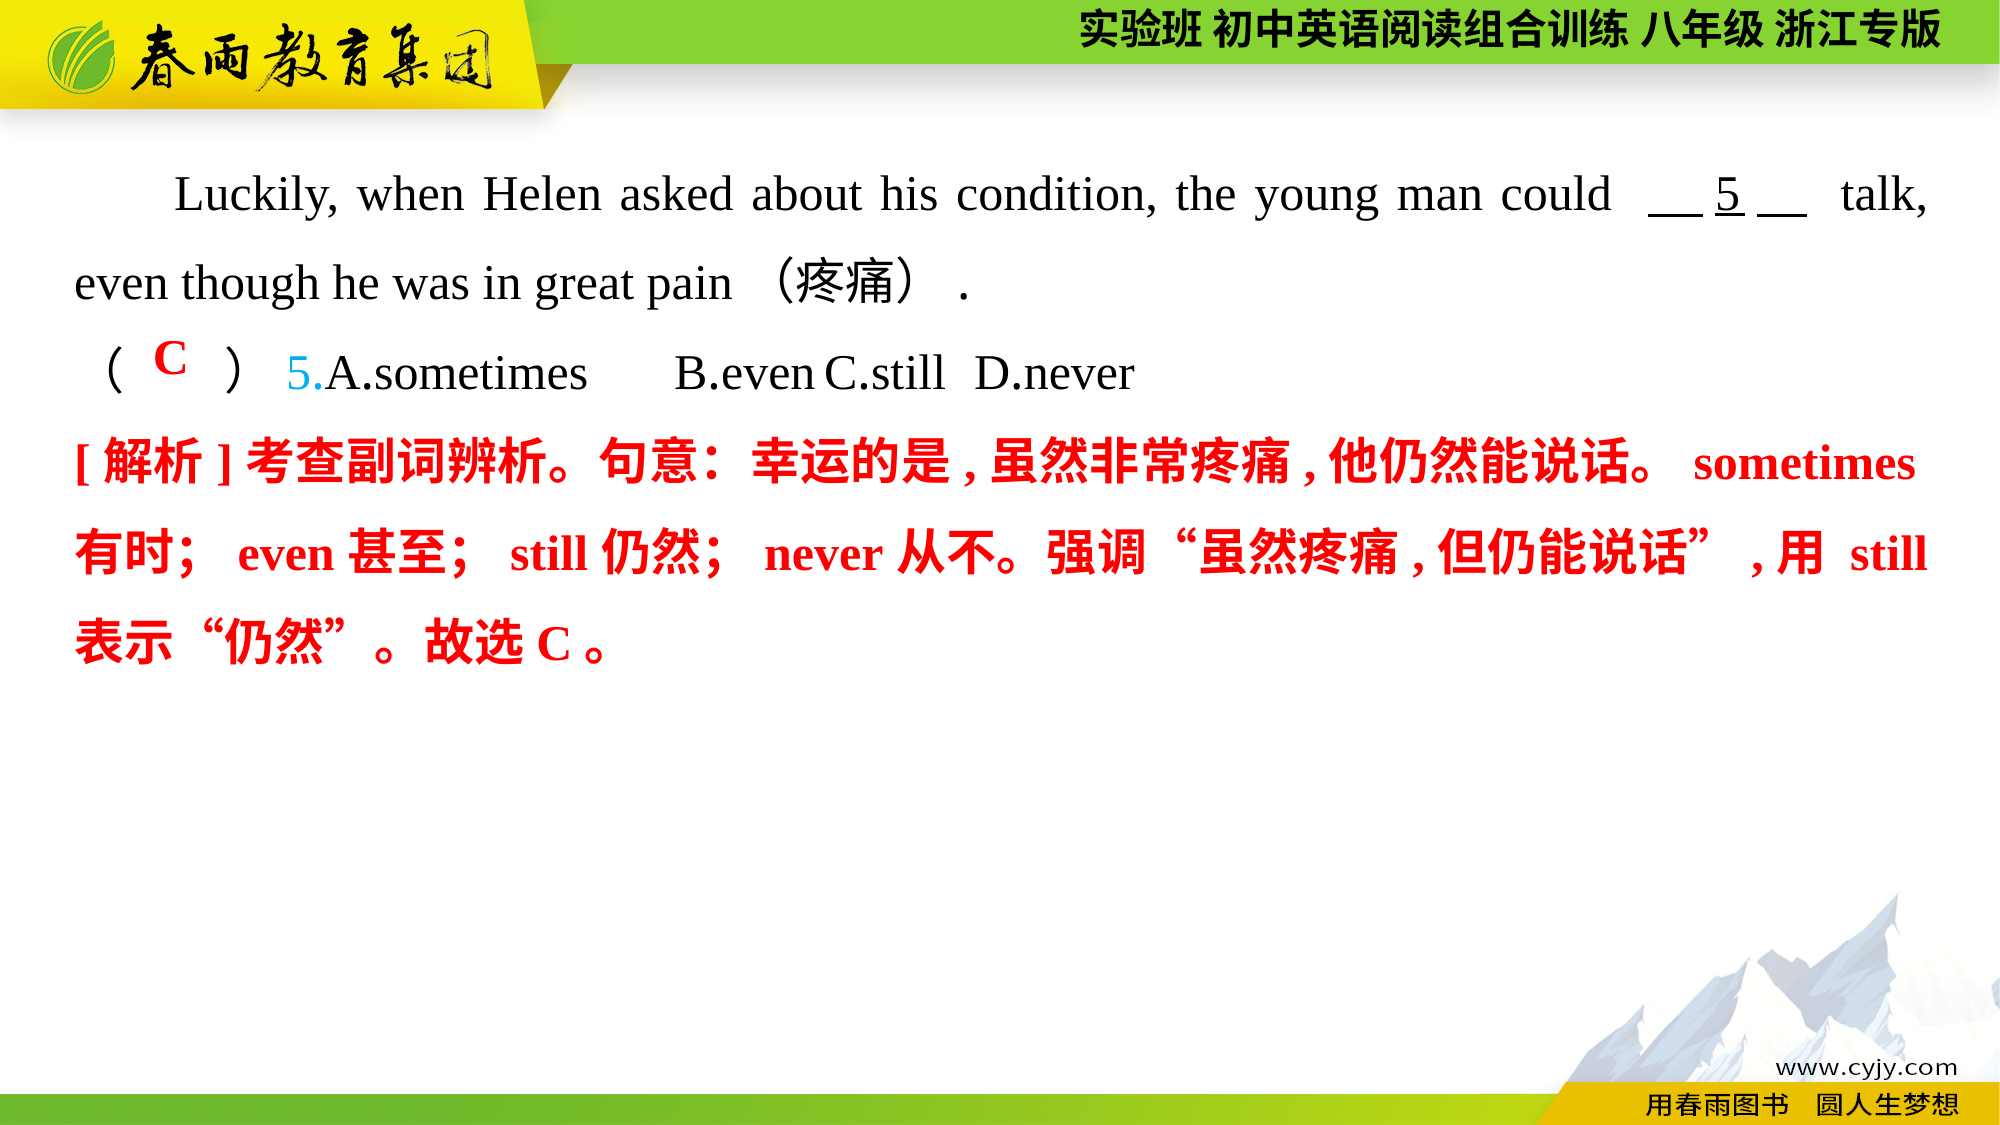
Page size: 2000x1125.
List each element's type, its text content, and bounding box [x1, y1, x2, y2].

list Luckily, when Helen asked about his condition, the young man could 5 talk, even though he was in great pain（疼痛）. （ ）5.A.sometimes B.even C.still D.never [59, 122, 1944, 392]
picture [0, 0, 2000, 1125]
text_box [解析]考查副词辨析。句意：幸运的是,虽然非常疼痛,他仍然能说话。sometimes有时；even甚至；still仍然；never从不。强调“虽然疼痛,但仍能说话”,用 still 表示“仍然”。故选C。 [59, 392, 1944, 678]
text_box C [138, 316, 204, 392]
